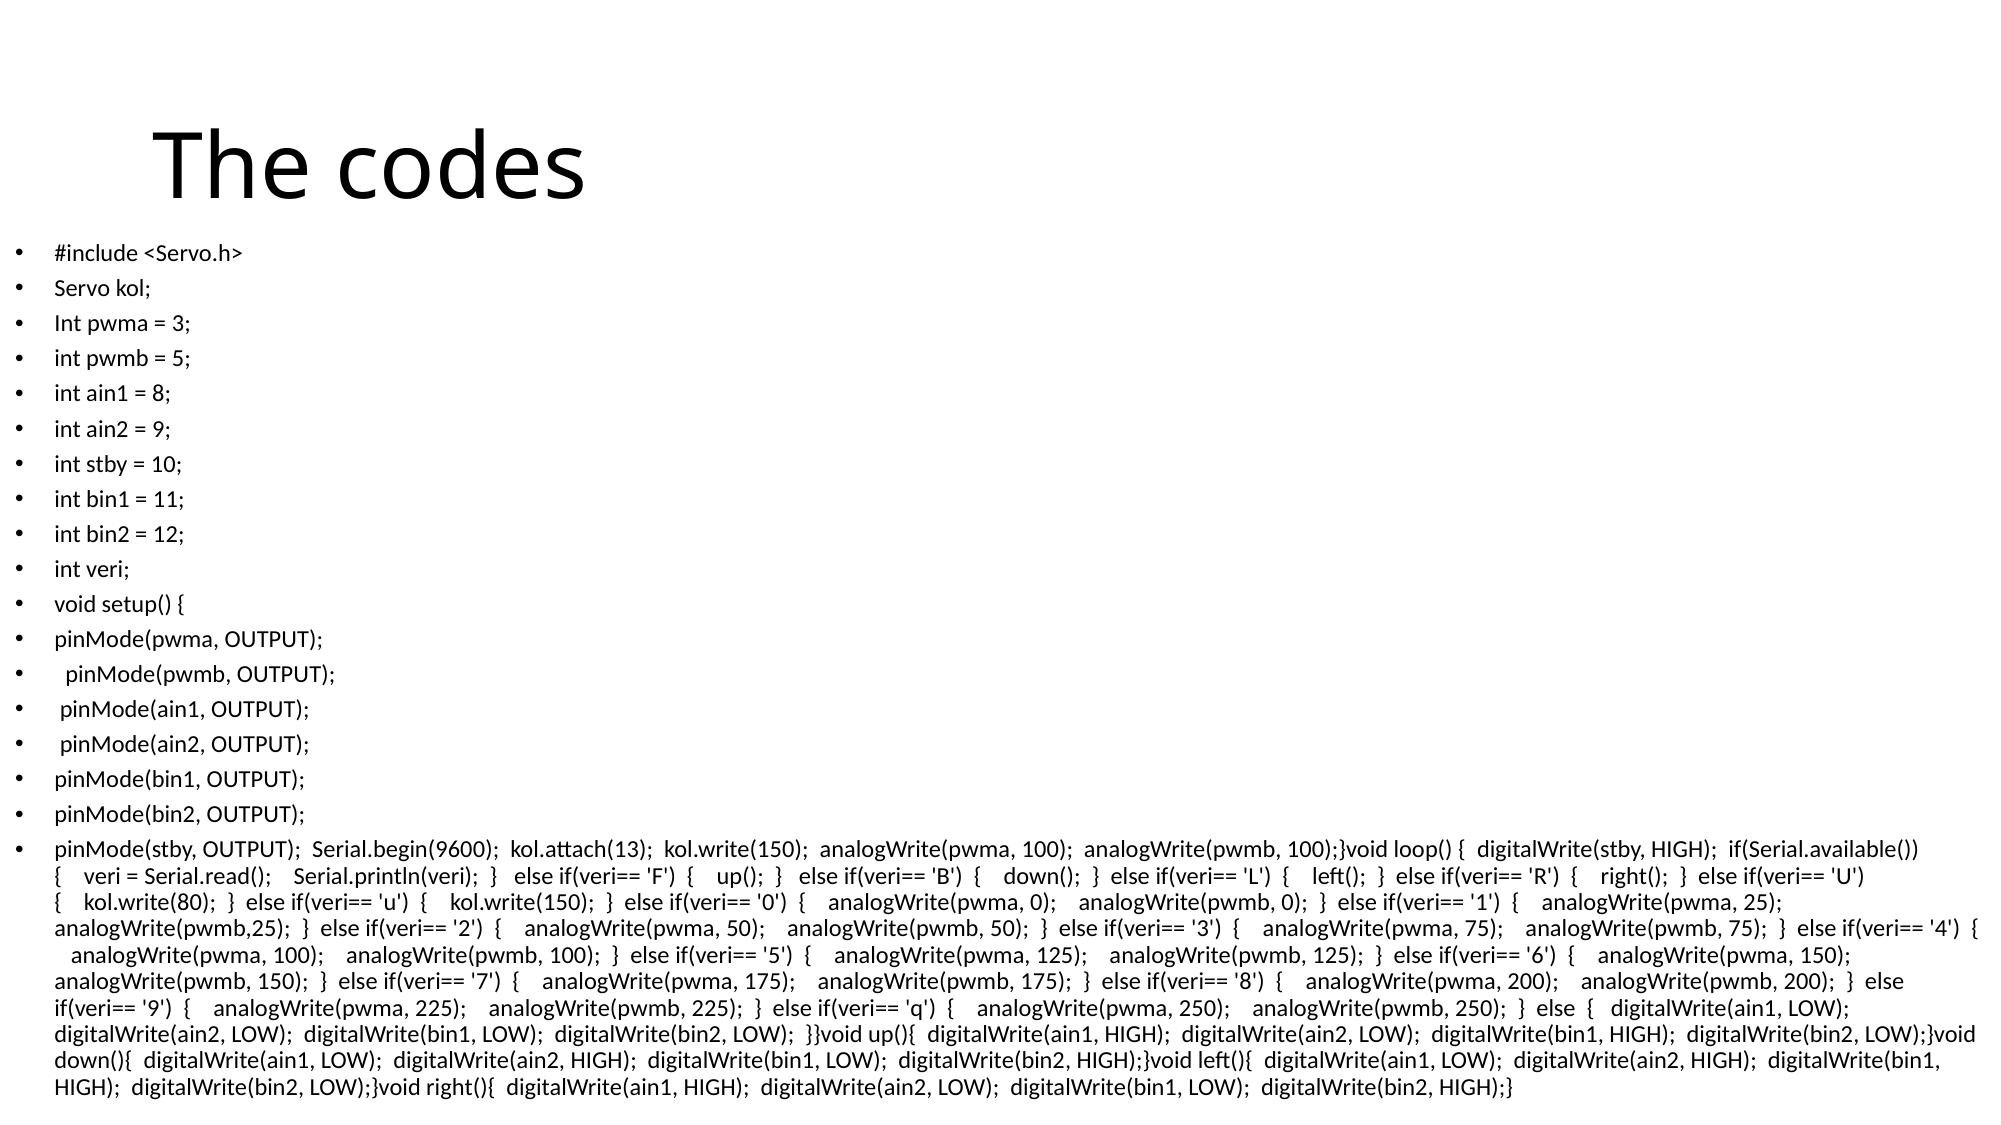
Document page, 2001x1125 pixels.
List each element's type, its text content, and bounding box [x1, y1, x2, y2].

list #include <Servo.h> Servo kol; Int pwma = 3; int pwmb = 5; int ain1 = 8; int ain2 = 9; int stby = 10; int bin1 = 11; int bin2 = 12; int veri; void setup() { pinMode(pwma, OUTPUT); pinMode(pwmb, OUTPUT); pinMode(ain1, OUTPUT); pinMode(ain2, OUTPUT); pinMode(bin1, OUTPUT); pinMode(bin2, OUTPUT); pinMode(stby, OUTPUT); Serial.begin(9600); kol.attach(13); kol.write(150); analogWrite(pwma, 100); analogWrite(pwmb, 100);}void loop() { digitalWrite(stby, HIGH); if(Serial.available()) { veri = Serial.read(); Serial.println(veri); } else if(veri== 'F') { up(); } else if(veri== 'B') { down(); } else if(veri== 'L') { left(); } else if(veri== 'R') { right(); } else if(veri== 'U') { kol.write(80); } else if(veri== 'u') { kol.write(150); } else if(veri== '0') { analogWrite(pwma, 0); analogWrite(pwmb, 0); } else if(veri== '1') { analogWrite(pwma, 25); analogWrite(pwmb,25); } else if(veri== '2') { analogWrite(pwma, 50); analogWrite(pwmb, 50); } else if(veri== '3') { analogWrite(pwma, 75); analogWrite(pwmb, 75); } else if(veri== '4') { analogWrite(pwma, 100); analogWrite(pwmb, 100); } else if(veri== '5') { analogWrite(pwma, 125); analogWrite(pwmb, 125); } else if(veri== '6') { analogWrite(pwma, 150); analogWrite(pwmb, 150); } else if(veri== '7') { analogWrite(pwma, 175); analogWrite(pwmb, 175); } else if(veri== '8') { analogWrite(pwma, 200); analogWrite(pwmb, 200); } else if(veri== '9') { analogWrite(pwma, 225); analogWrite(pwmb, 225); } else if(veri== 'q') { analogWrite(pwma, 250); analogWrite(pwmb, 250); } else { digitalWrite(ain1, LOW); digitalWrite(ain2, LOW); digitalWrite(bin1, LOW); digitalWrite(bin2, LOW); }}void up(){ digitalWrite(ain1, HIGH); digitalWrite(ain2, LOW); digitalWrite(bin1, HIGH); digitalWrite(bin2, LOW);}void down(){ digitalWrite(ain1, LOW); digitalWrite(ain2, HIGH); digitalWrite(bin1, LOW); digitalWrite(bin2, HIGH);}void left(){ digitalWrite(ain1, LOW); digitalWrite(ain2, HIGH); digitalWrite(bin1, HIGH); digitalWrite(bin2, LOW);}void right(){ digitalWrite(ain1, HIGH); digitalWrite(ain2, LOW); digitalWrite(bin1, LOW); digitalWrite(bin2, HIGH);} [0, 233, 2000, 1125]
title The codes [137, 59, 1863, 233]
